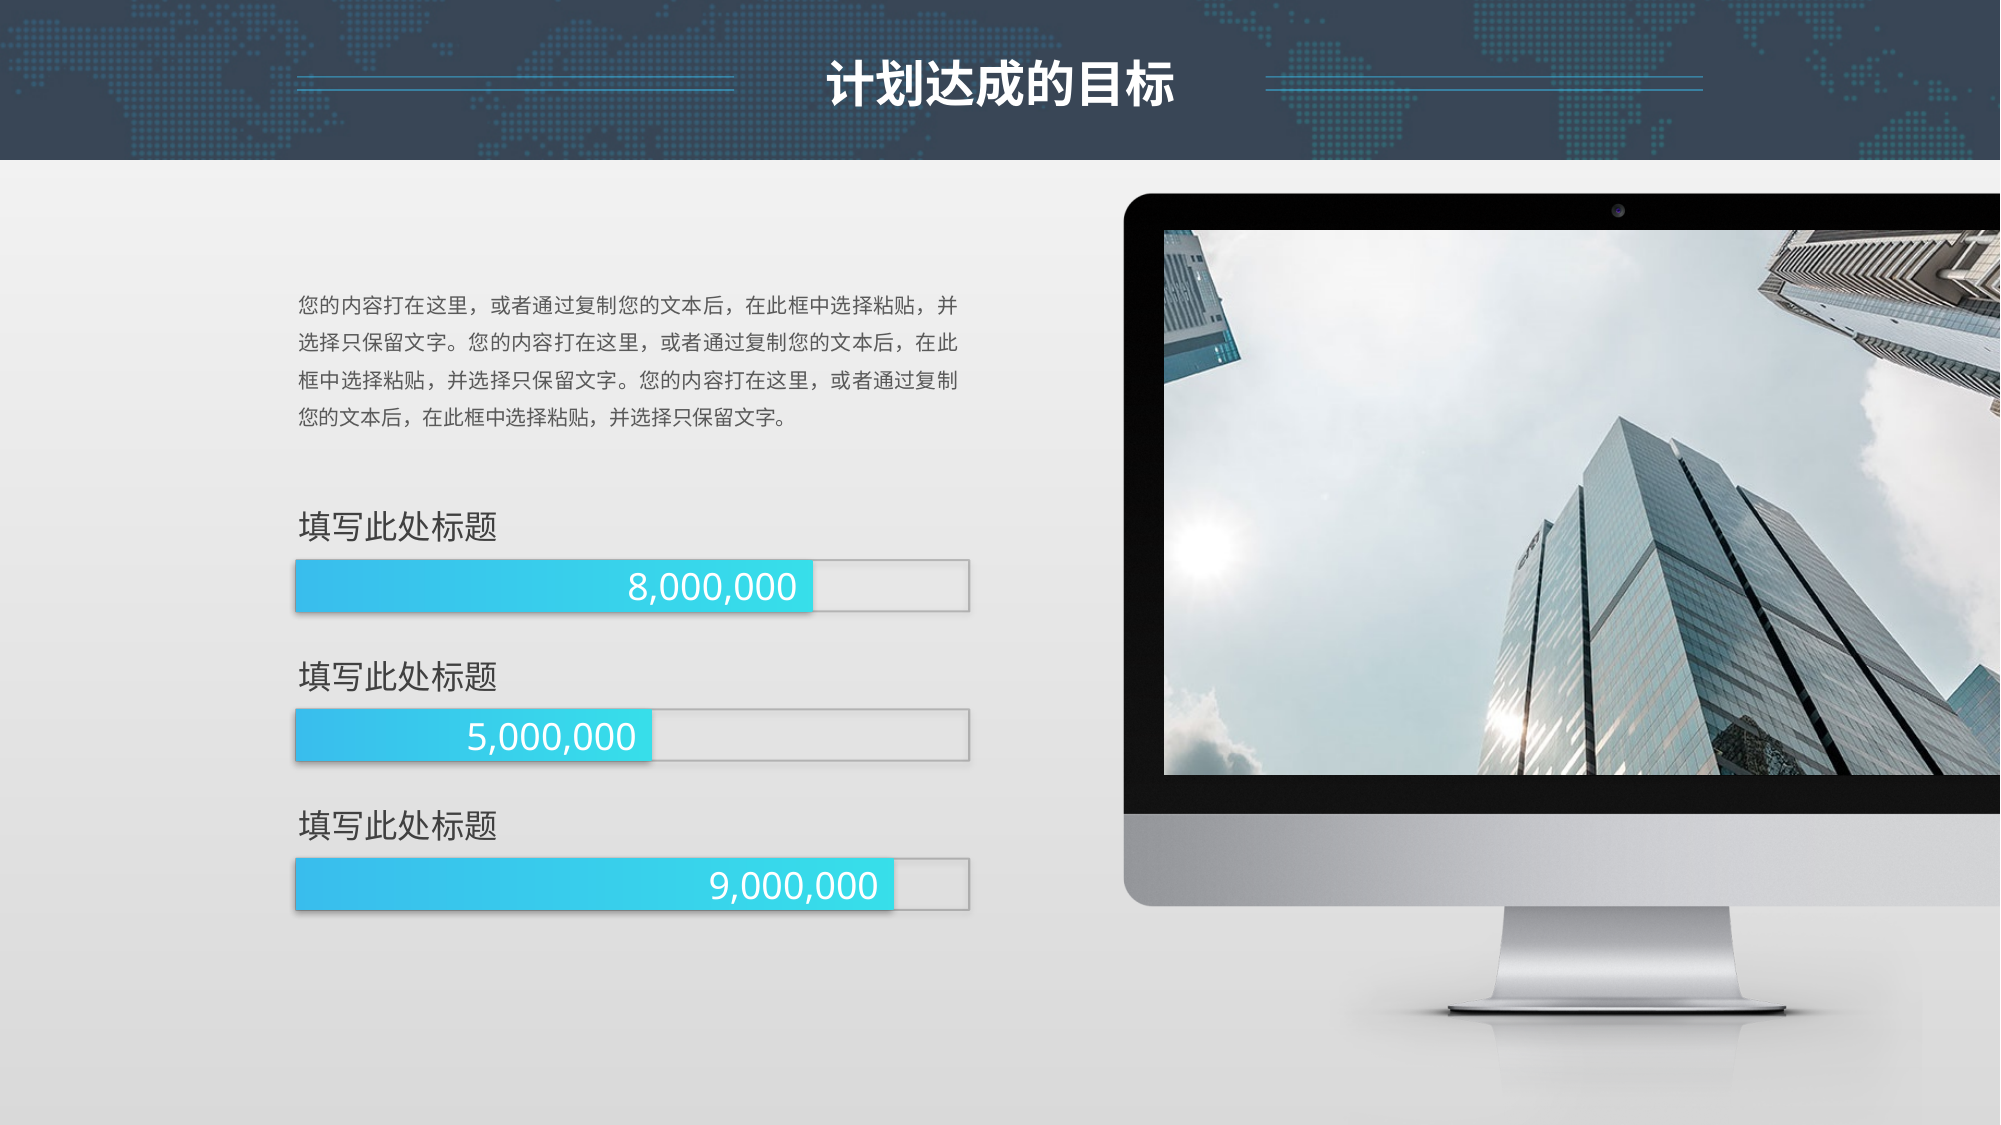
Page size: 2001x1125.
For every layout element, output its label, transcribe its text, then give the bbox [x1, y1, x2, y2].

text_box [296, 76, 1704, 91]
picture [1097, 170, 2000, 1125]
picture [0, 0, 2000, 161]
text_box 计划达成的目标 [810, 45, 1190, 75]
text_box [283, 800, 970, 911]
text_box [283, 651, 970, 761]
text_box 您的内容打在这里，或者通过复制您的文本后，在此框中选择粘贴，并选择只保留文字。您的内容打在这里，或者通过复制您的文本后，在此框中选择粘贴，并选择只保留文字。您的内容打在这里，或者通过复制您的文本后，在此框中选择粘贴，并选择只保留文字。 [283, 272, 973, 438]
text_box 计划达成的目标 [810, 98, 1190, 121]
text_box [283, 502, 970, 612]
